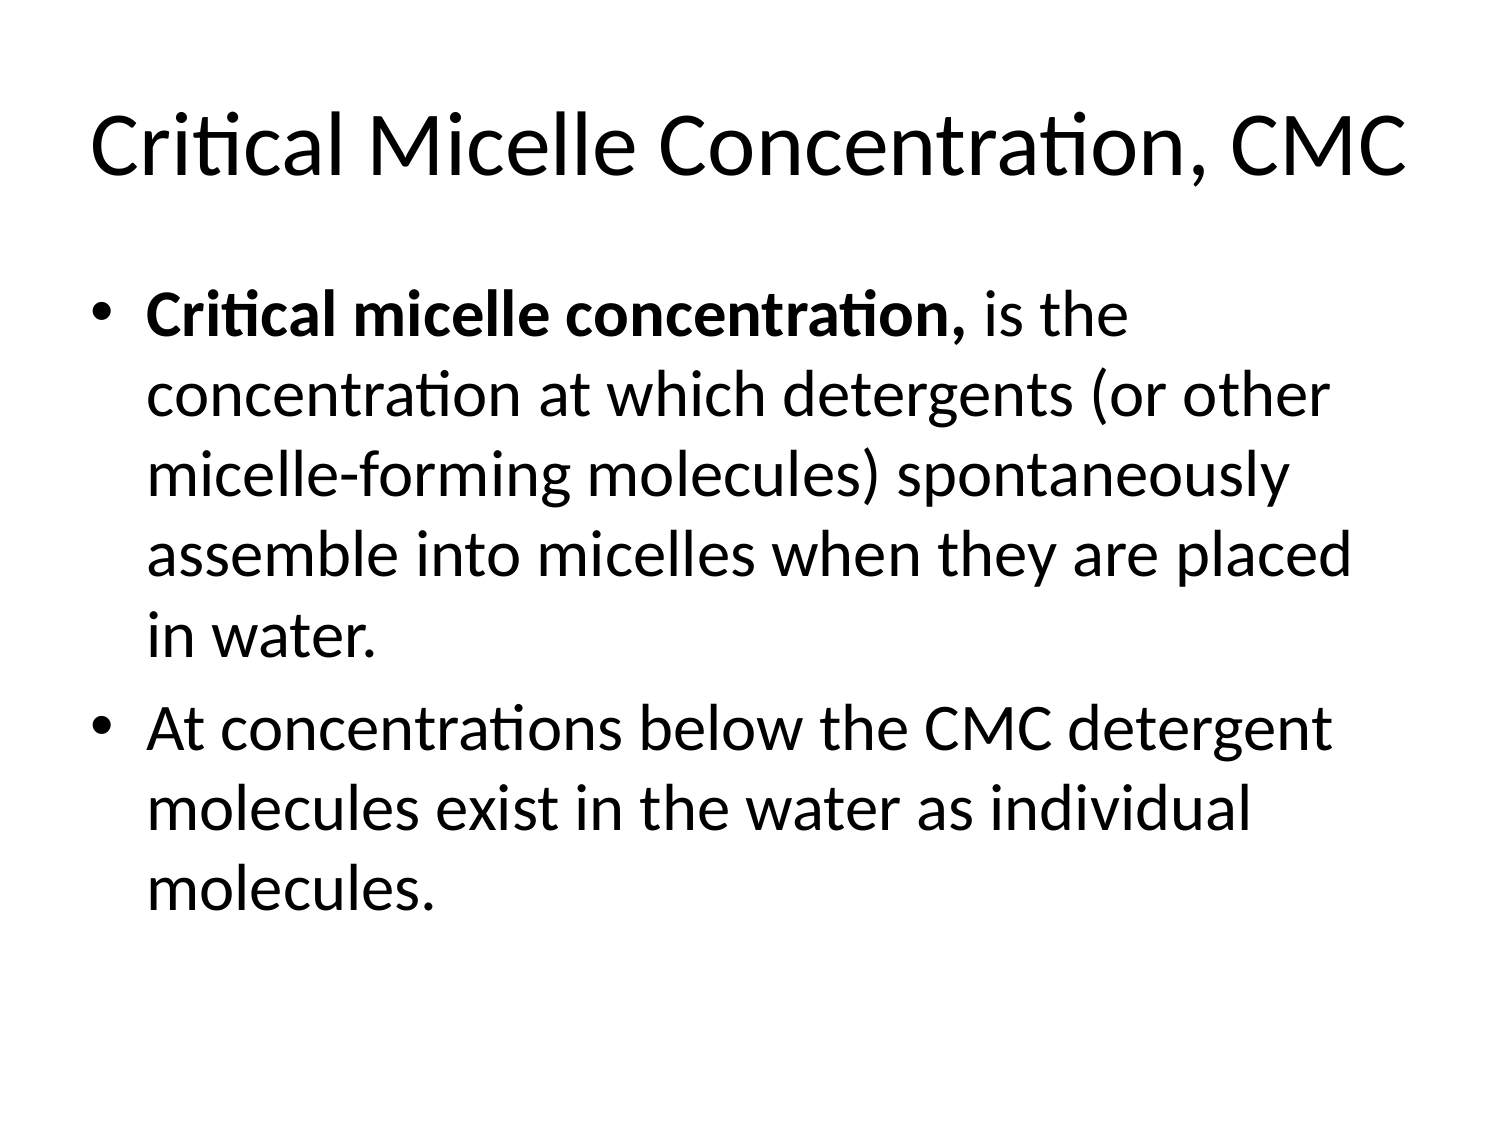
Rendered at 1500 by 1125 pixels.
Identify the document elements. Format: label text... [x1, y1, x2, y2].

title Critical Micelle Concentration, CMC [75, 45, 1425, 233]
list Critical micelle concentration, is the concentration at which detergents (or other micelle-forming molecules) spontaneously assemble into micelles when they are placed in water. At concentrations below the CMC detergent molecules exist in the water as individual molecules. [75, 262, 1425, 1005]
